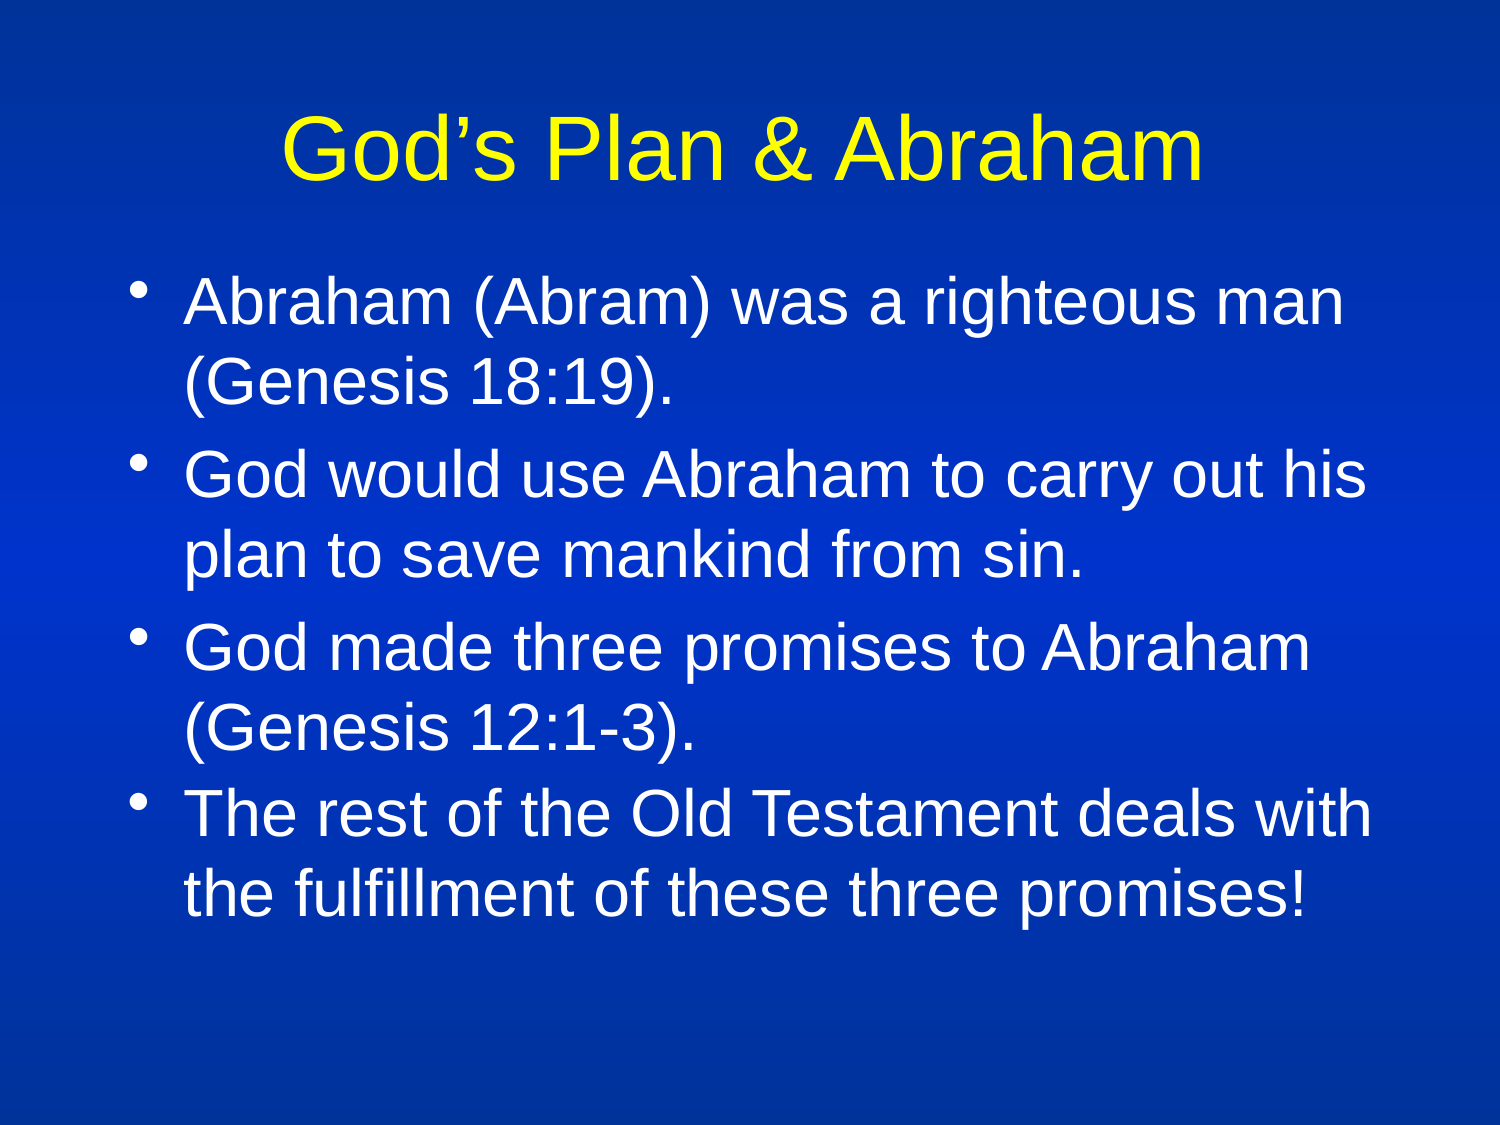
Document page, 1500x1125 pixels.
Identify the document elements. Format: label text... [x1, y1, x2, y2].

list Abraham (Abram) was a righteous man (Genesis 18:19). God would use Abraham to carry out his plan to save mankind from sin. God made three promises to Abraham (Genesis 12:1-3). [112, 249, 1438, 762]
text_box The rest of the Old Testament deals with the fulfillment of these three promises! [112, 762, 1450, 1125]
title God’s Plan & Abraham [50, 50, 1438, 238]
